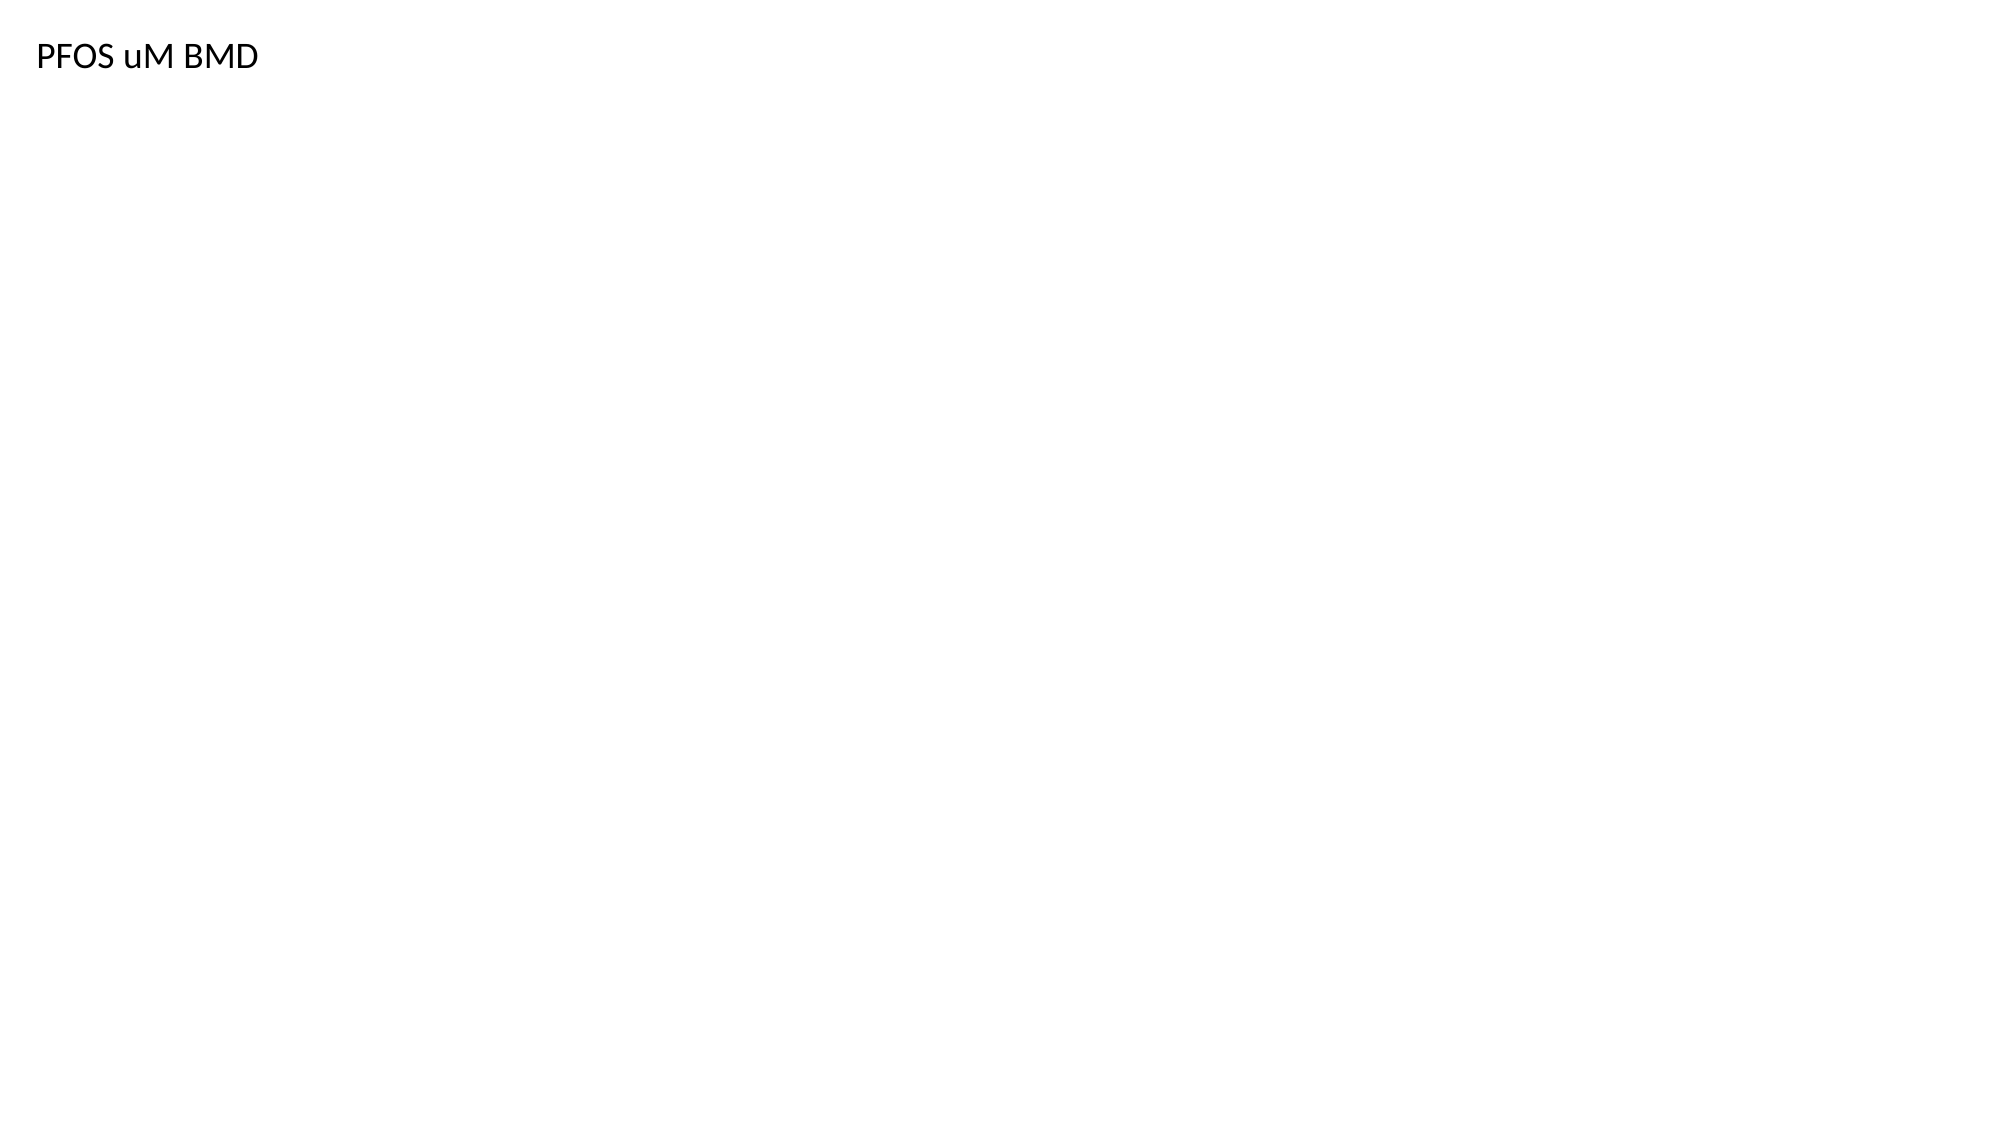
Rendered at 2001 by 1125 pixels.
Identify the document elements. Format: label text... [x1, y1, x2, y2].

text_box PFOS uM BMD [21, 23, 1444, 83]
